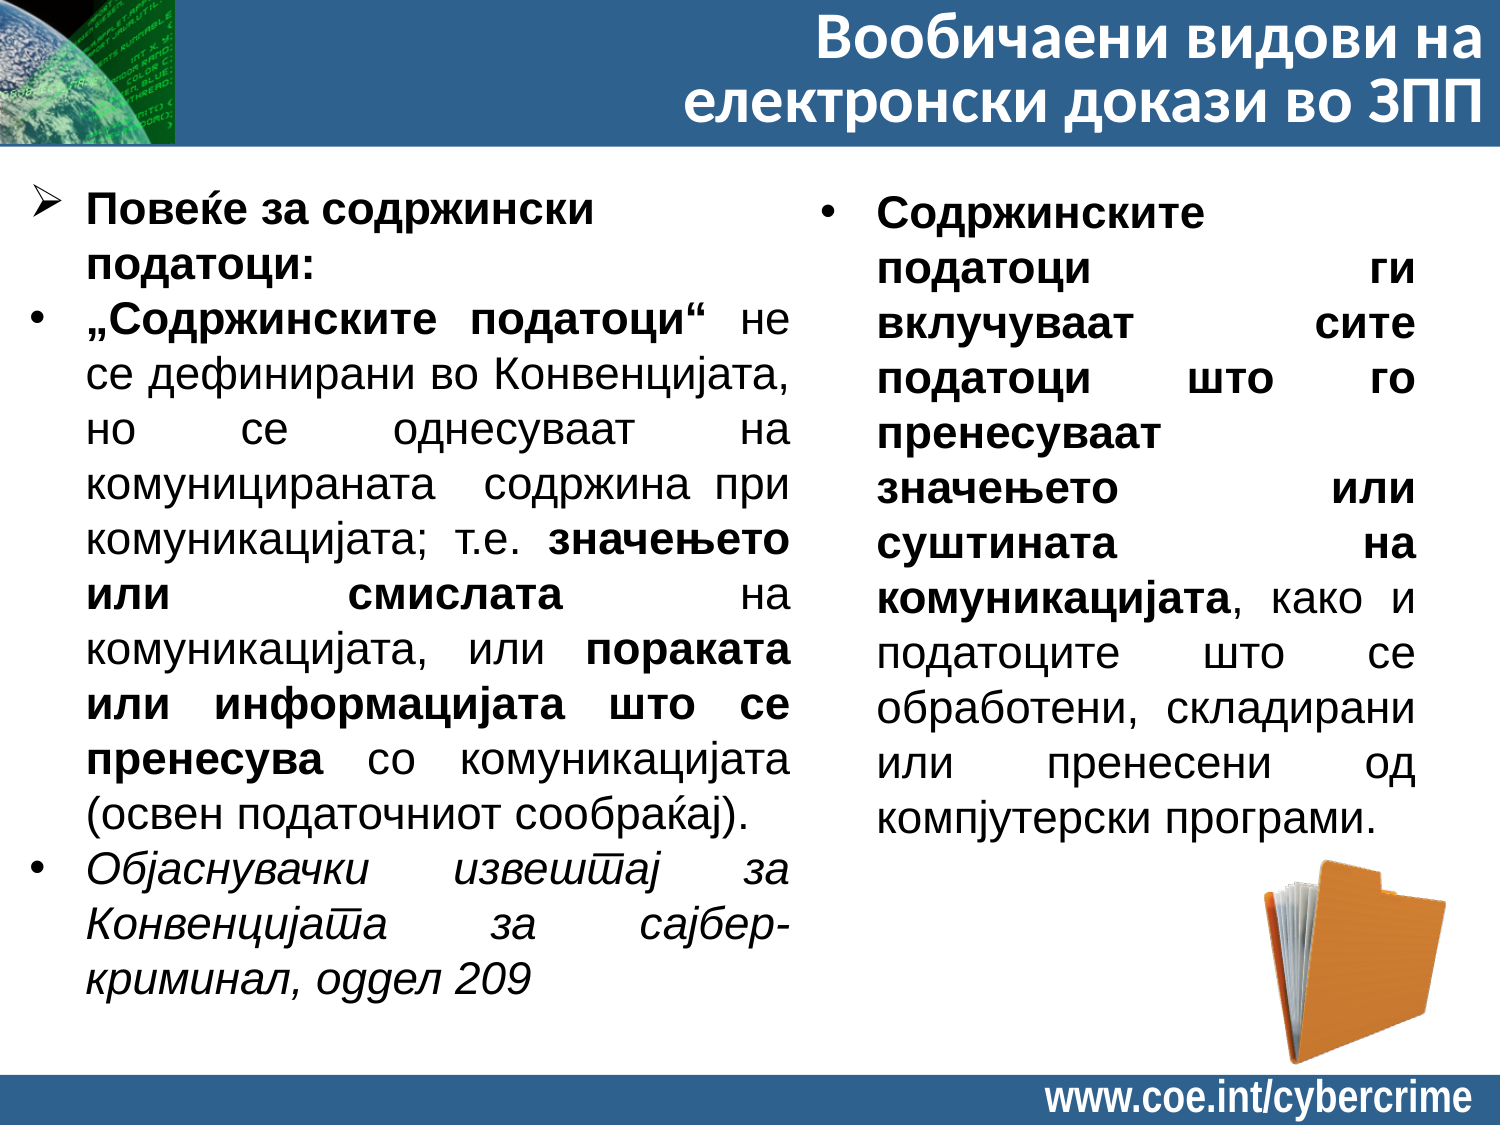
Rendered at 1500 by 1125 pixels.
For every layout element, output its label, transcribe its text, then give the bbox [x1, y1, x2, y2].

picture [0, 0, 175, 144]
text_box Содржинските податоци ги вклучуваат сите податоци што го пренесуваат значењето или суштината на комуникацијата, како и податоците што се обработени, складирани или пренесени од компјутерски програми. [805, 175, 1431, 850]
text_box [0, 1073, 1030, 1125]
text_box www.coe.int/cybercrime [1030, 1059, 1500, 1125]
picture [1261, 848, 1480, 1068]
text_box Повеќе за содржински податоци: „Содржинските податоци“ не се дефинирани во Конвенцијата, но се однесуваат на комуницираната содржина при комуникацијата; т.е. значењето или смислата на комуникацијата, или пораката или информацијата што се пренесува со комуникацијата (освен податочниот сообраќај). Објаснувачки извештај за Конвенцијата за сајбер-криминал, оддел 209 [14, 171, 806, 1012]
text_box Вообичаени видови на електронски докази во ЗПП [177, 0, 1500, 149]
